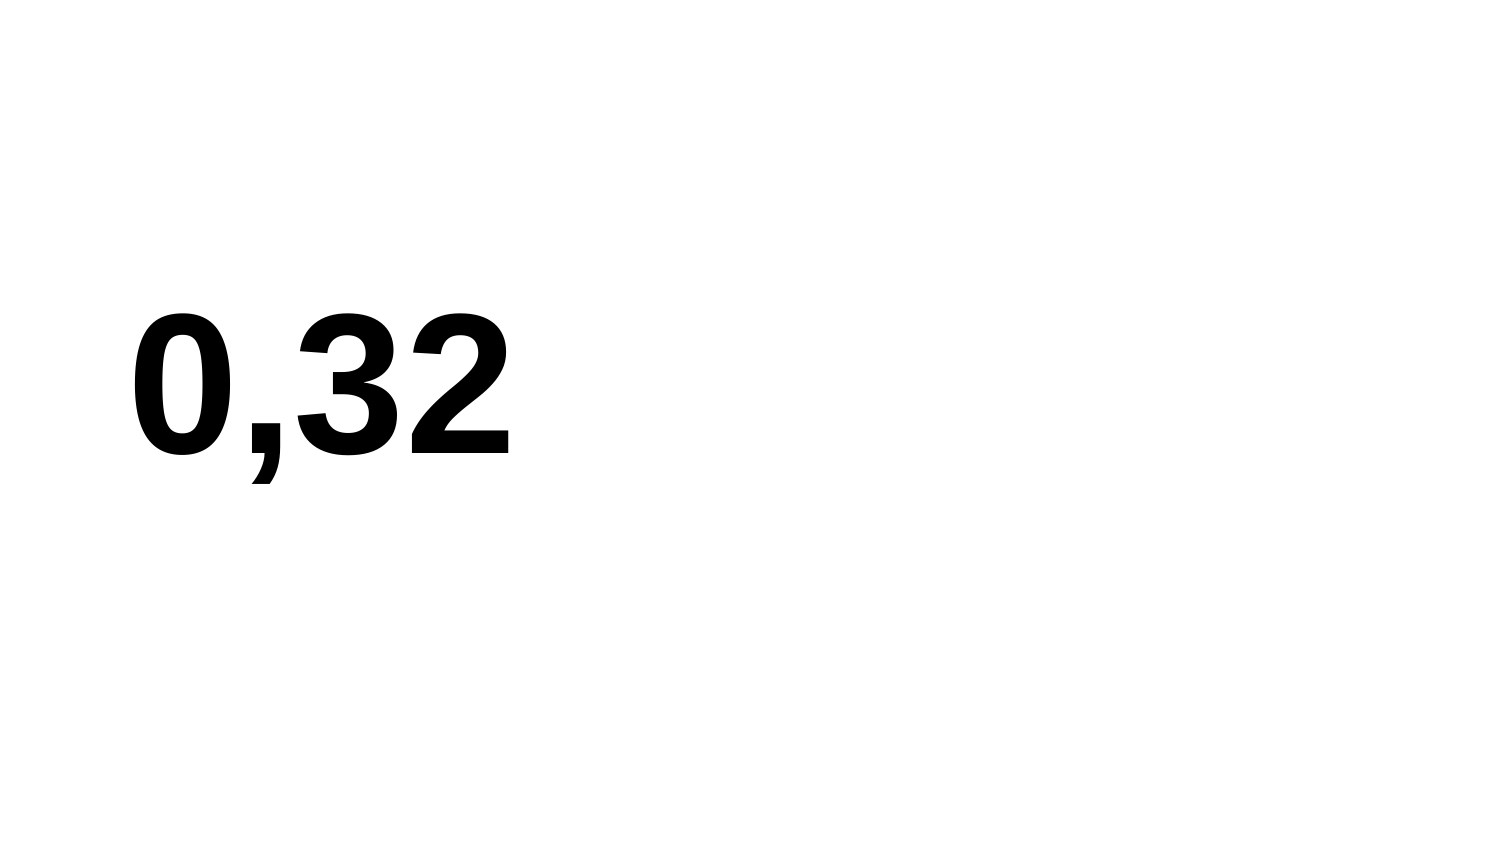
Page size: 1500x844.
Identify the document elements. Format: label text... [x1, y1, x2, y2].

text_box 0,32 [112, 235, 1388, 509]
